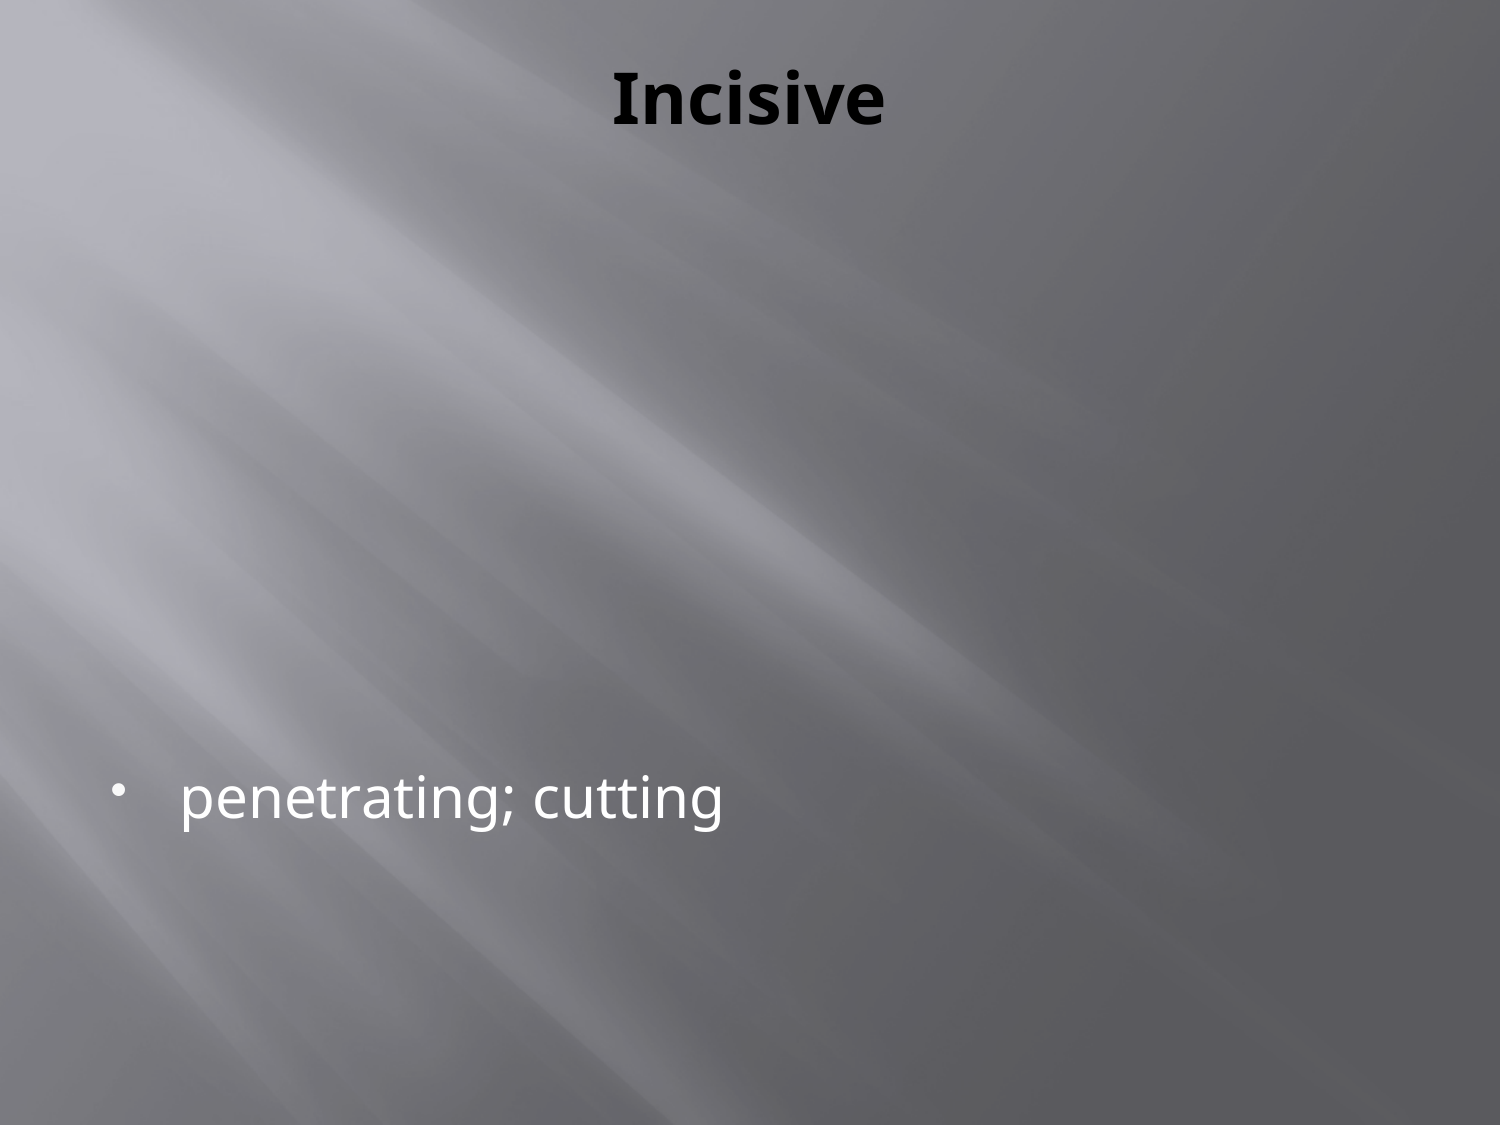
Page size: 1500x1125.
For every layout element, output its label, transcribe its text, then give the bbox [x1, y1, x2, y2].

list penetrating; cutting [75, 262, 1425, 1035]
title Incisive [75, 45, 1425, 233]
